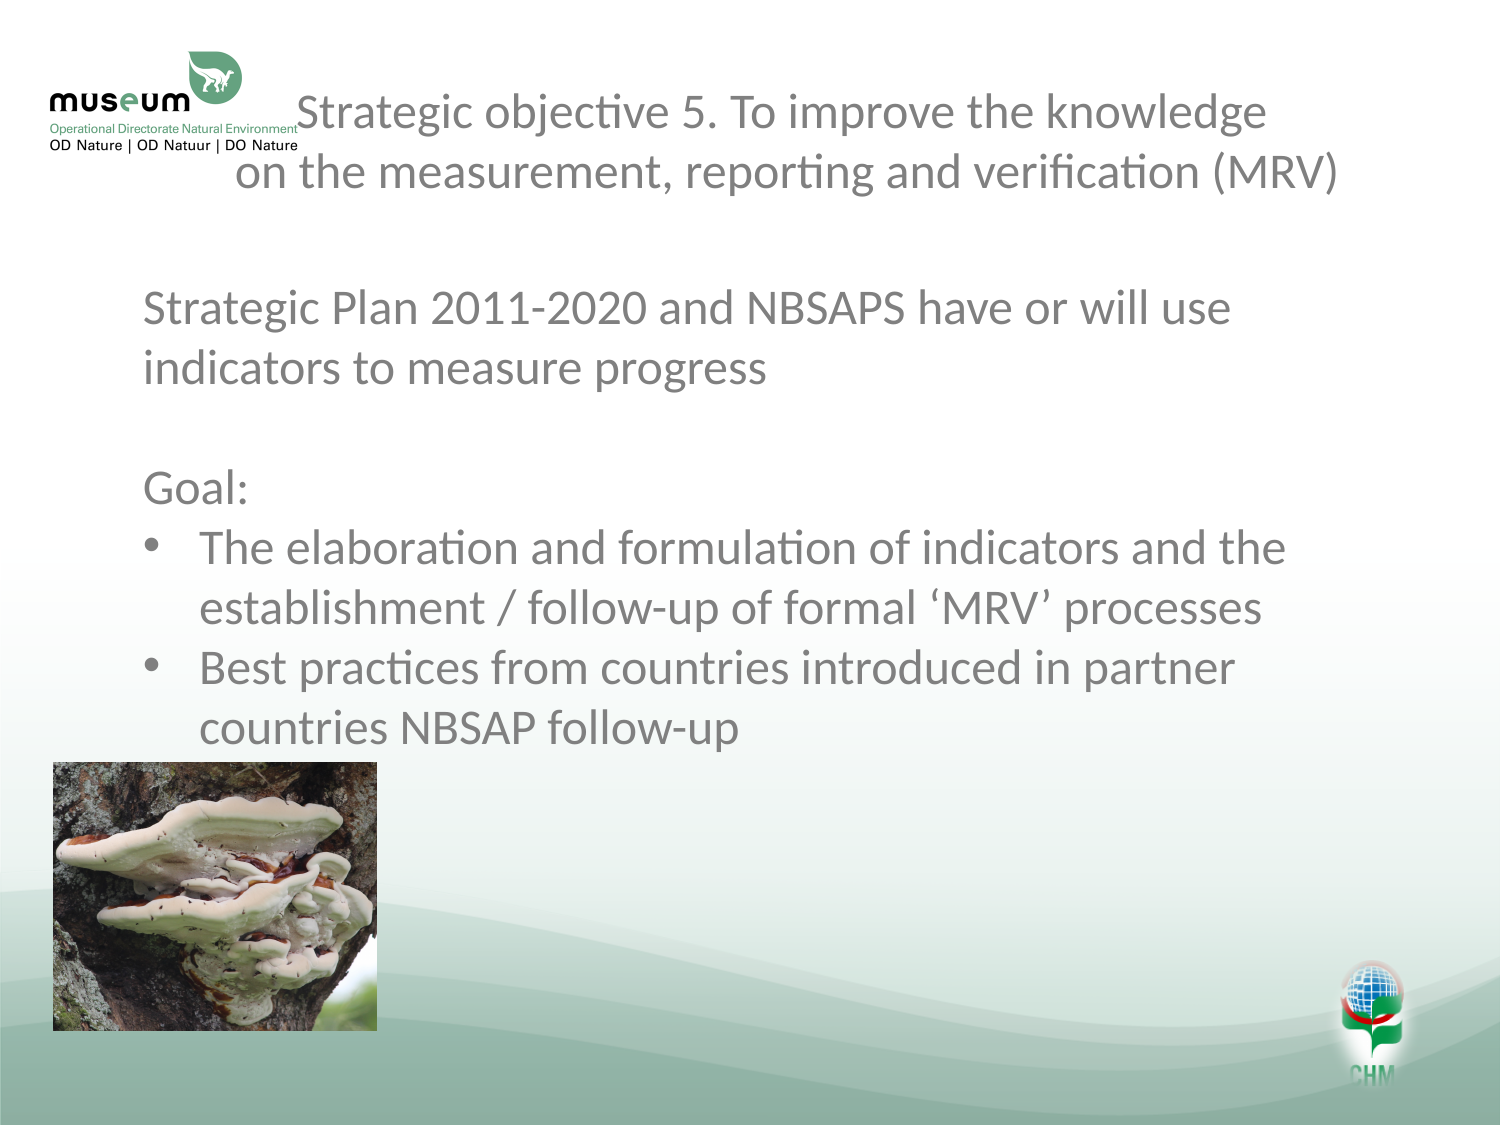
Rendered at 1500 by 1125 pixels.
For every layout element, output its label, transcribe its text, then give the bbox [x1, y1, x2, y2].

title Strategic objective 5. To improve the knowledge on the measurement, reporting and verification (MRV) [75, 45, 1425, 233]
picture [0, 0, 1500, 1125]
text_box Strategic Plan 2011-2020 and NBSAPS have or will use indicators to measure progress Goal: The elaboration and formulation of indicators and the establishment / follow-up of formal ‘MRV’ processes Best practices from countries introduced in partner countries NBSAP follow-up [51, 265, 1449, 764]
